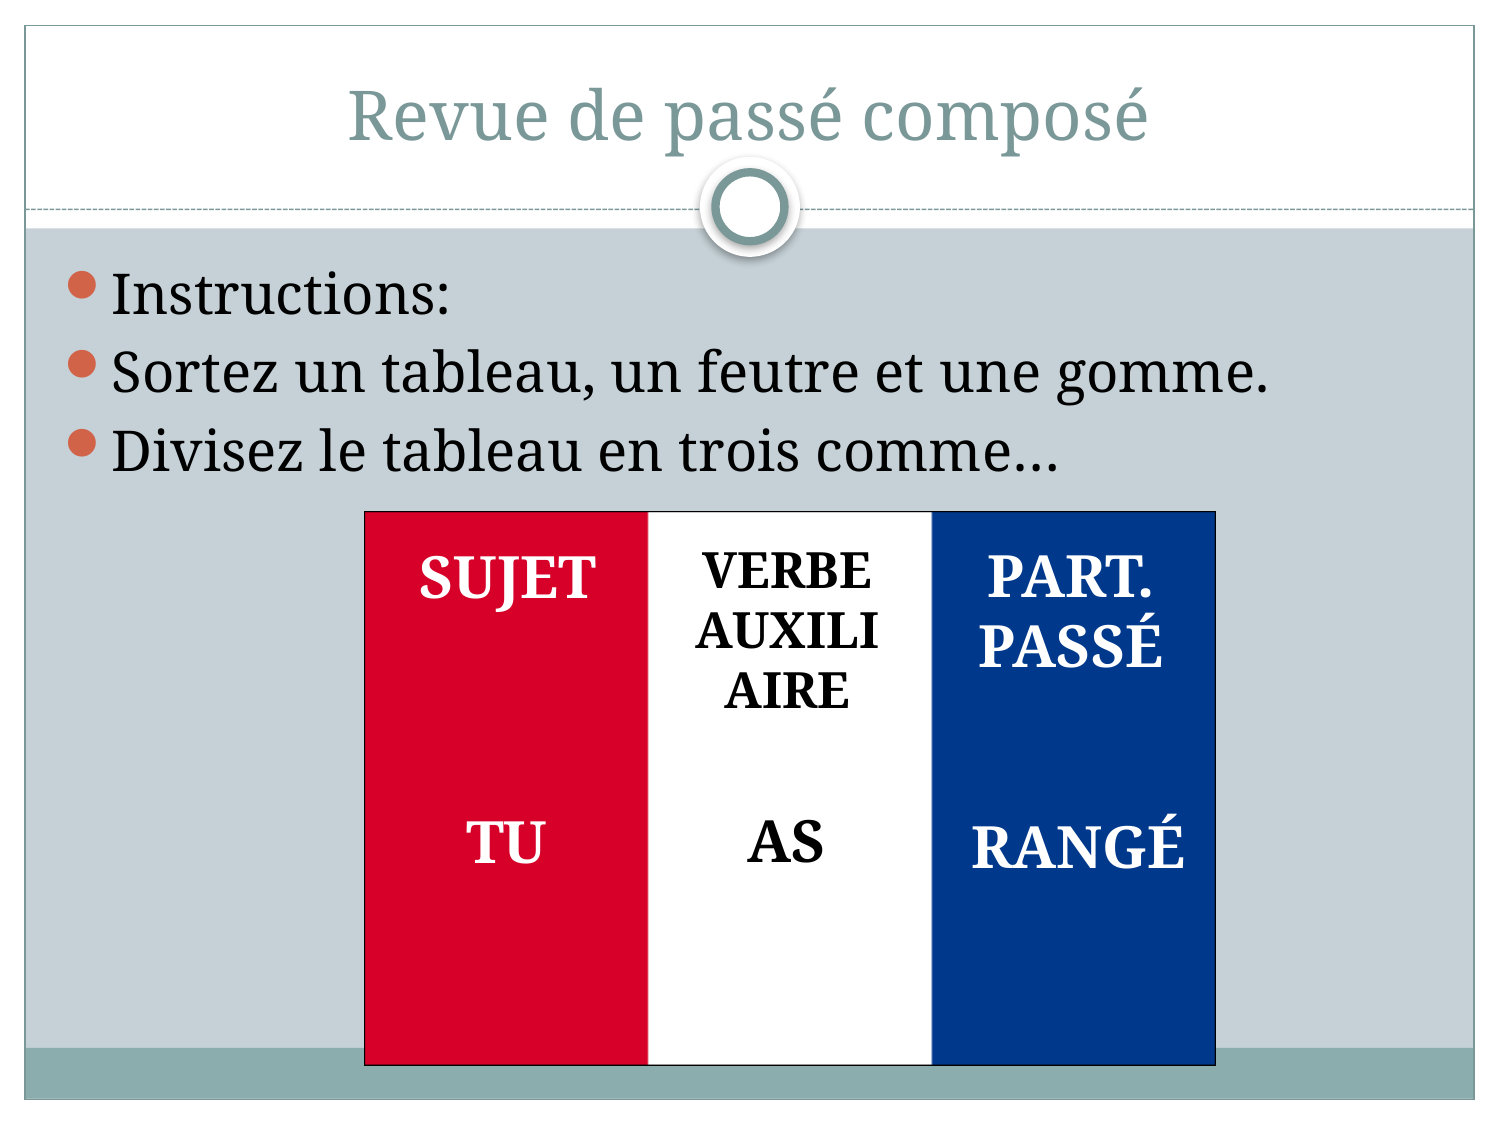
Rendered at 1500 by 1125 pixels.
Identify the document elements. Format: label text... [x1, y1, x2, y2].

title Revue de passé composé [49, 37, 1450, 162]
picture [364, 511, 1216, 1066]
list Instructions: Sortez un tableau, un feutre et une gomme. Divisez le tableau en trois comme… [49, 250, 1445, 1001]
